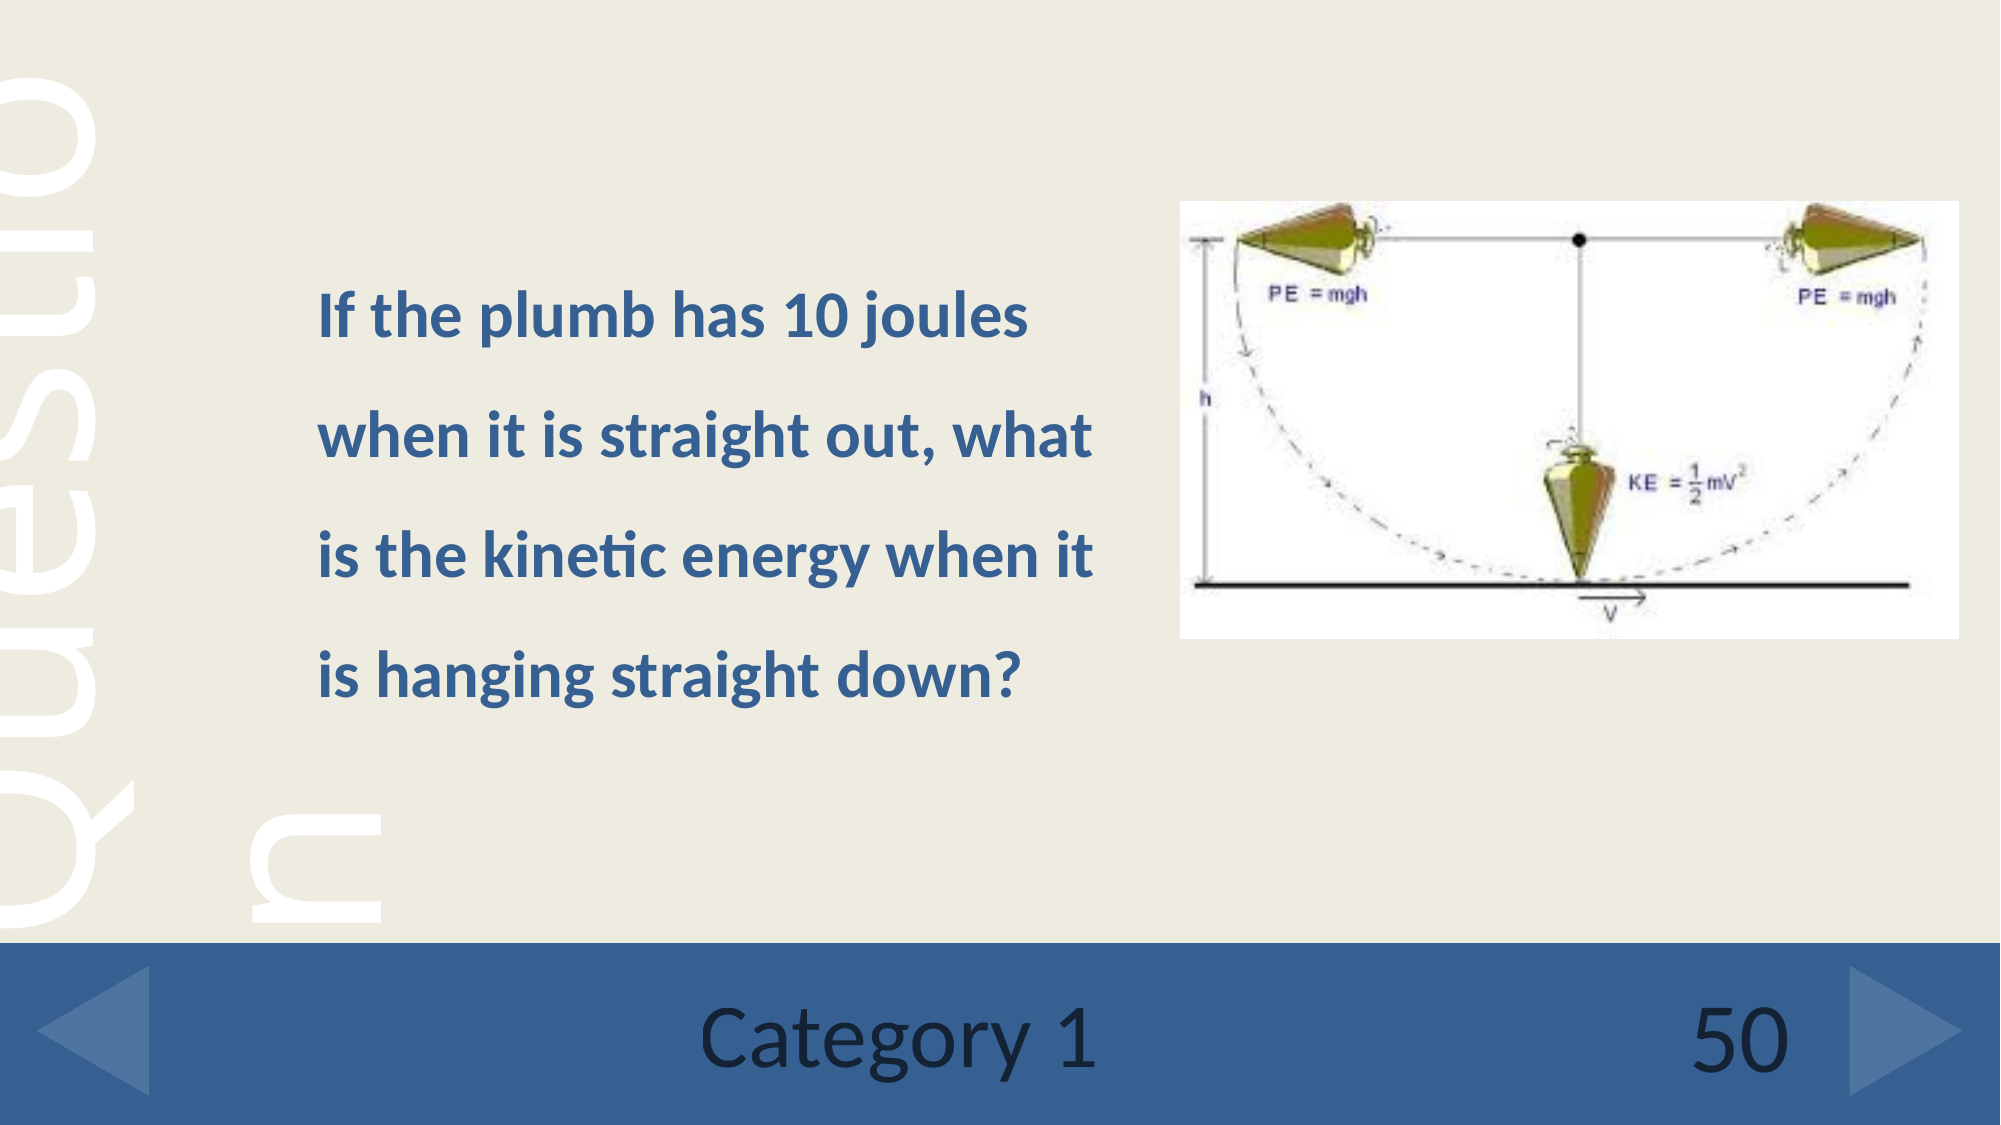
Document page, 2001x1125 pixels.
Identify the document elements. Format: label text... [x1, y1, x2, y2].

picture [1180, 201, 1959, 639]
title Category 1 [0, 937, 1800, 1125]
list If the plumb has 10 joules when it is straight out, what is the kinetic energy when it is hanging straight down? [302, 115, 1151, 827]
list 50 [1800, 967, 1806, 1097]
